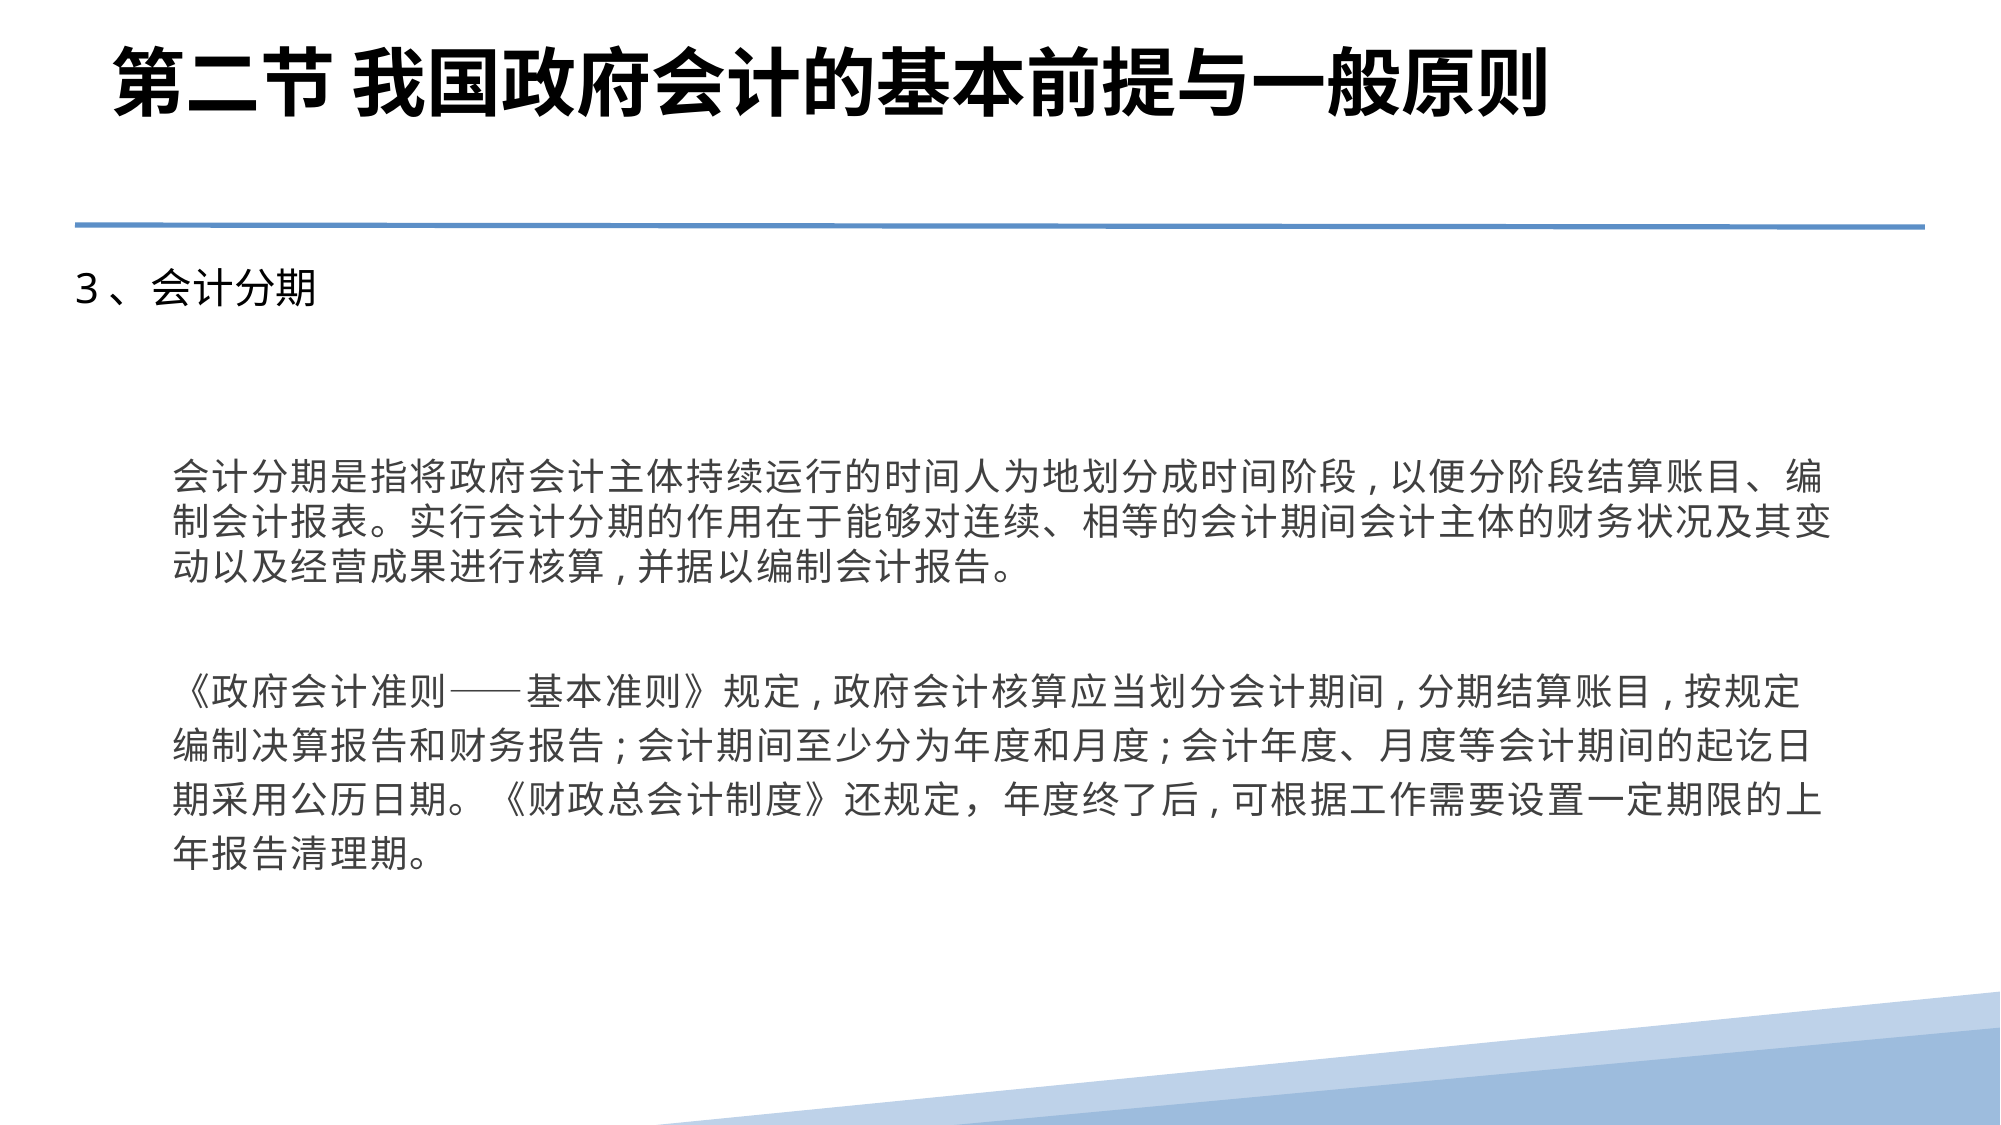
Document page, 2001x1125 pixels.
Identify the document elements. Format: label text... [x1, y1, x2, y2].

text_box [656, 991, 2000, 1125]
text_box 会计分期是指将政府会计主体持续运行的时间人为地划分成时间阶段,以便分阶段结算账目、编制会计报表。实行会计分期的作用在于能够对连续、相等的会计期间会计主体的财务状况及其变动以及经营成果进行核算,并据以编制会计报告。 《政府会计准则——基本准则》规定,政府会计核算应当划分会计期间,分期结算账目,按规定编制决算报告和财务报告;会计期间至少分为年度和月度;会计年度、月度等会计期间的起讫日期采用公历日期。《财政总会计制度》还规定，年度终了后,可根据工作需要设置一定期限的上年报告清理期。 [161, 367, 1851, 1032]
text_box 3、会计分期 [75, 252, 1925, 327]
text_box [74, 224, 1925, 228]
text_box 第二节 我国政府会计的基本前提与一般原则 [75, 24, 1925, 125]
